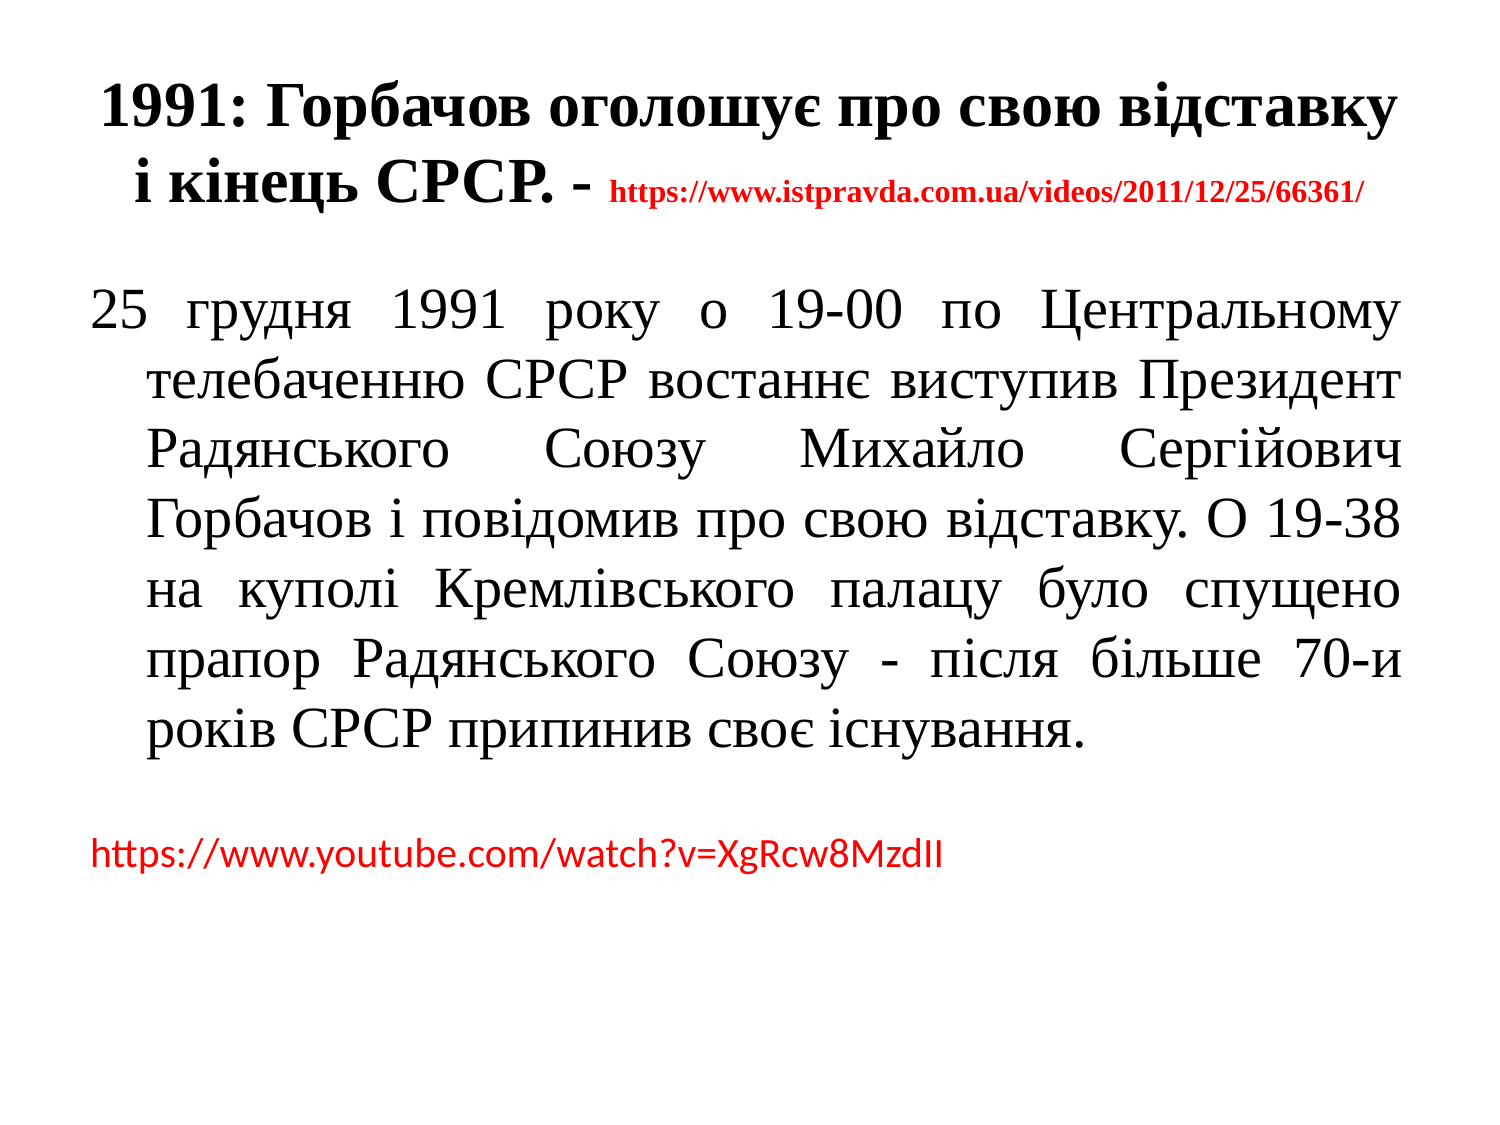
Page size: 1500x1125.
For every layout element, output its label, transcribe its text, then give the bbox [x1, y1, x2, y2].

list 25 грудня 1991 року о 19-00 по Центральному телебаченню СРСР востаннє виступив Президент Радянського Союзу Михайло Сергійович Горбачов і повідомив про свою відставку. О 19-38 на куполі Кремлівського палацу було спущено прапор Радянського Союзу - після більше 70-и років СРСР припинив своє існування. https://www.youtube.com/watch?v=XgRcw8MzdII [75, 262, 1418, 1005]
title 1991: Горбачов оголошує про свою відставку і кінець СРСР. - https://www.istpravda.com.ua/videos/2011/12/25/66361/ [75, 45, 1425, 233]
